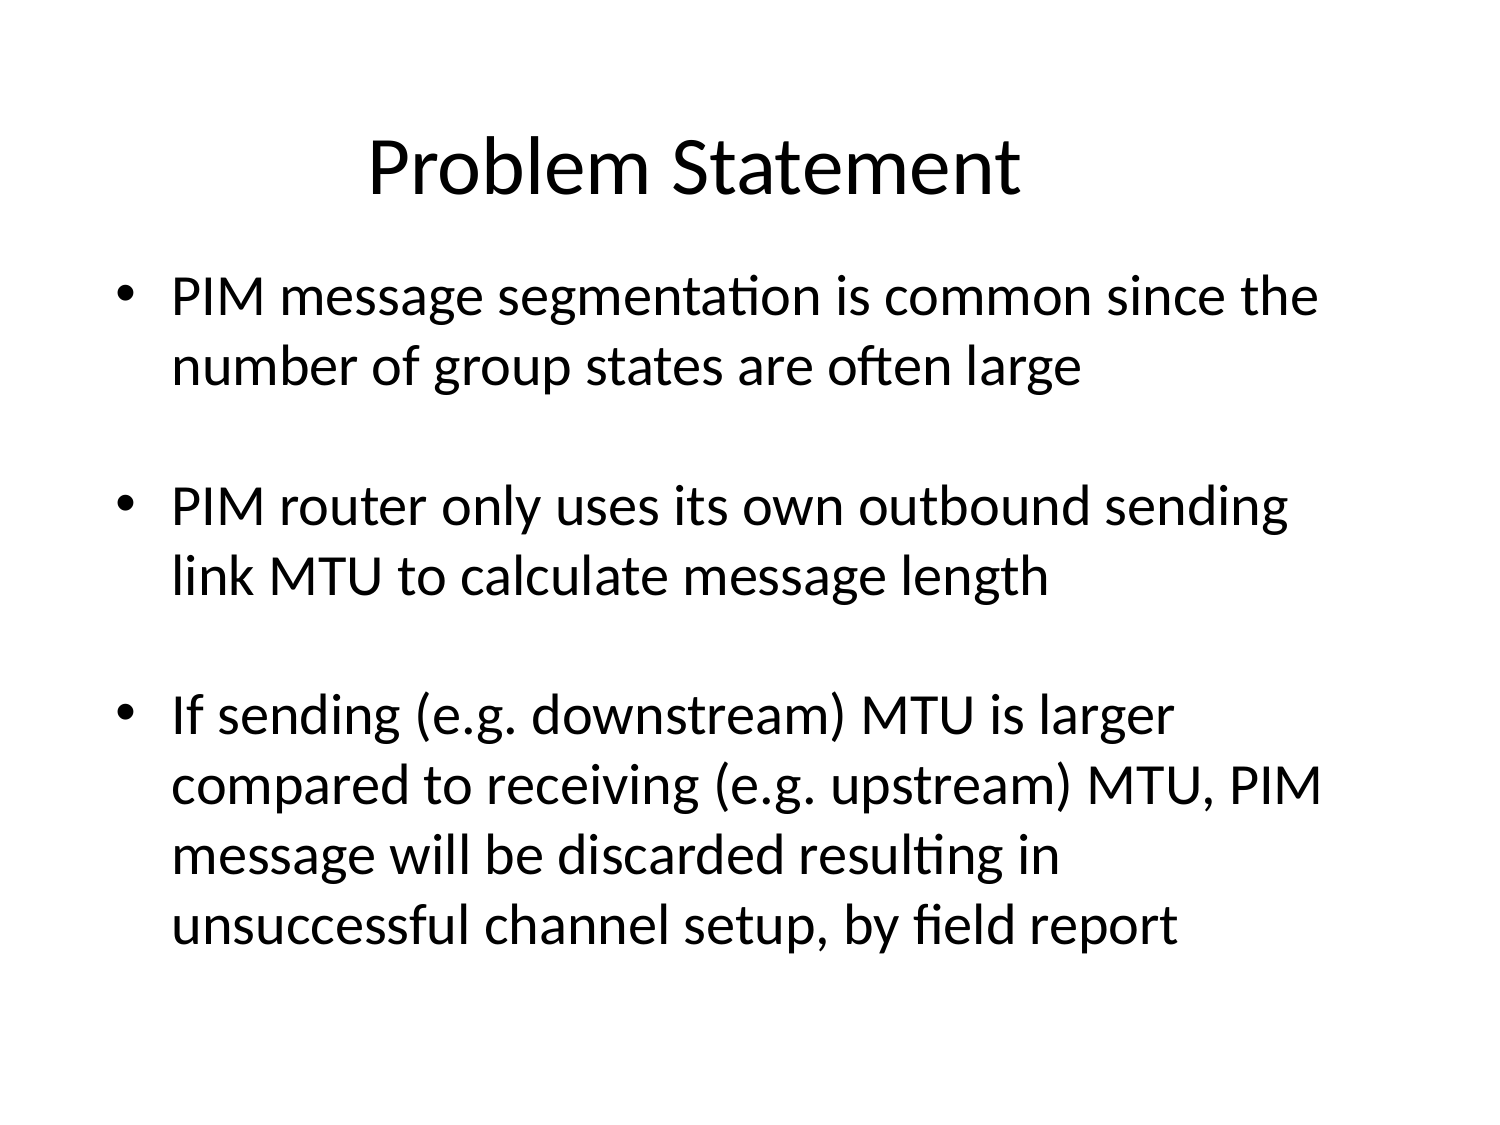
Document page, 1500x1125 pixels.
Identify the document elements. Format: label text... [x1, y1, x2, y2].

title Problem Statement [29, 67, 1380, 256]
list PIM message segmentation is common since the number of group states are often large PIM router only uses its own outbound sending link MTU to calculate message length If sending (e.g. downstream) MTU is larger compared to receiving (e.g. upstream) MTU, PIM message will be discarded resulting in unsuccessful channel setup, by field report [100, 249, 1388, 1024]
